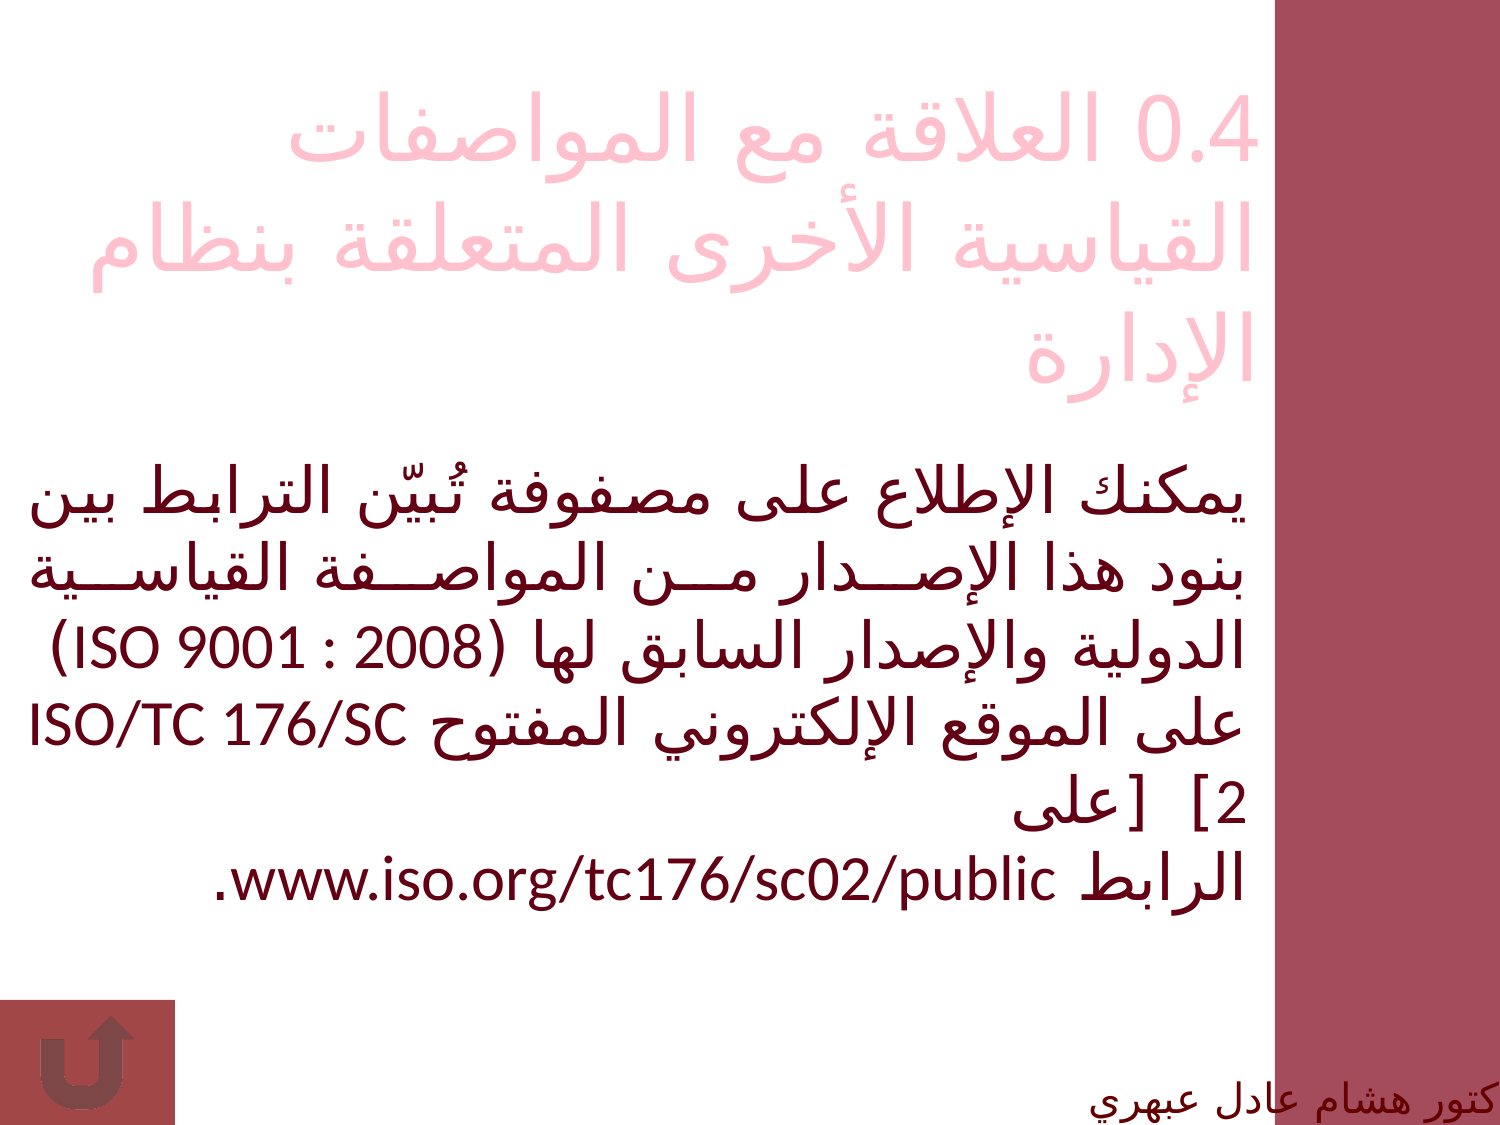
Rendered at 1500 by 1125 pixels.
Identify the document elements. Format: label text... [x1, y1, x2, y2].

text_box يمكنك الإطلاع على مصفوفة تُبيّن الترابط بين بنود هذا الإصدار من المواصفة القياسية الدولية والإصدار السابق لها (ISO 9001 : 2008) على الموقع الإلكتروني المفتوح ISO/TC 176/SC 2] [على الرابط www.iso.org/tc176/sc02/public. [12, 441, 1263, 921]
text_box [1273, 0, 1500, 1064]
text_box [0, 998, 177, 1125]
text_box الدكتور هشام عادل عبهري [1073, 1064, 1500, 1125]
text_box 0.4 العلاقة مع المواصفات القياسية الأخرى المتعلقة بنظام الإدارة [0, 62, 1275, 408]
